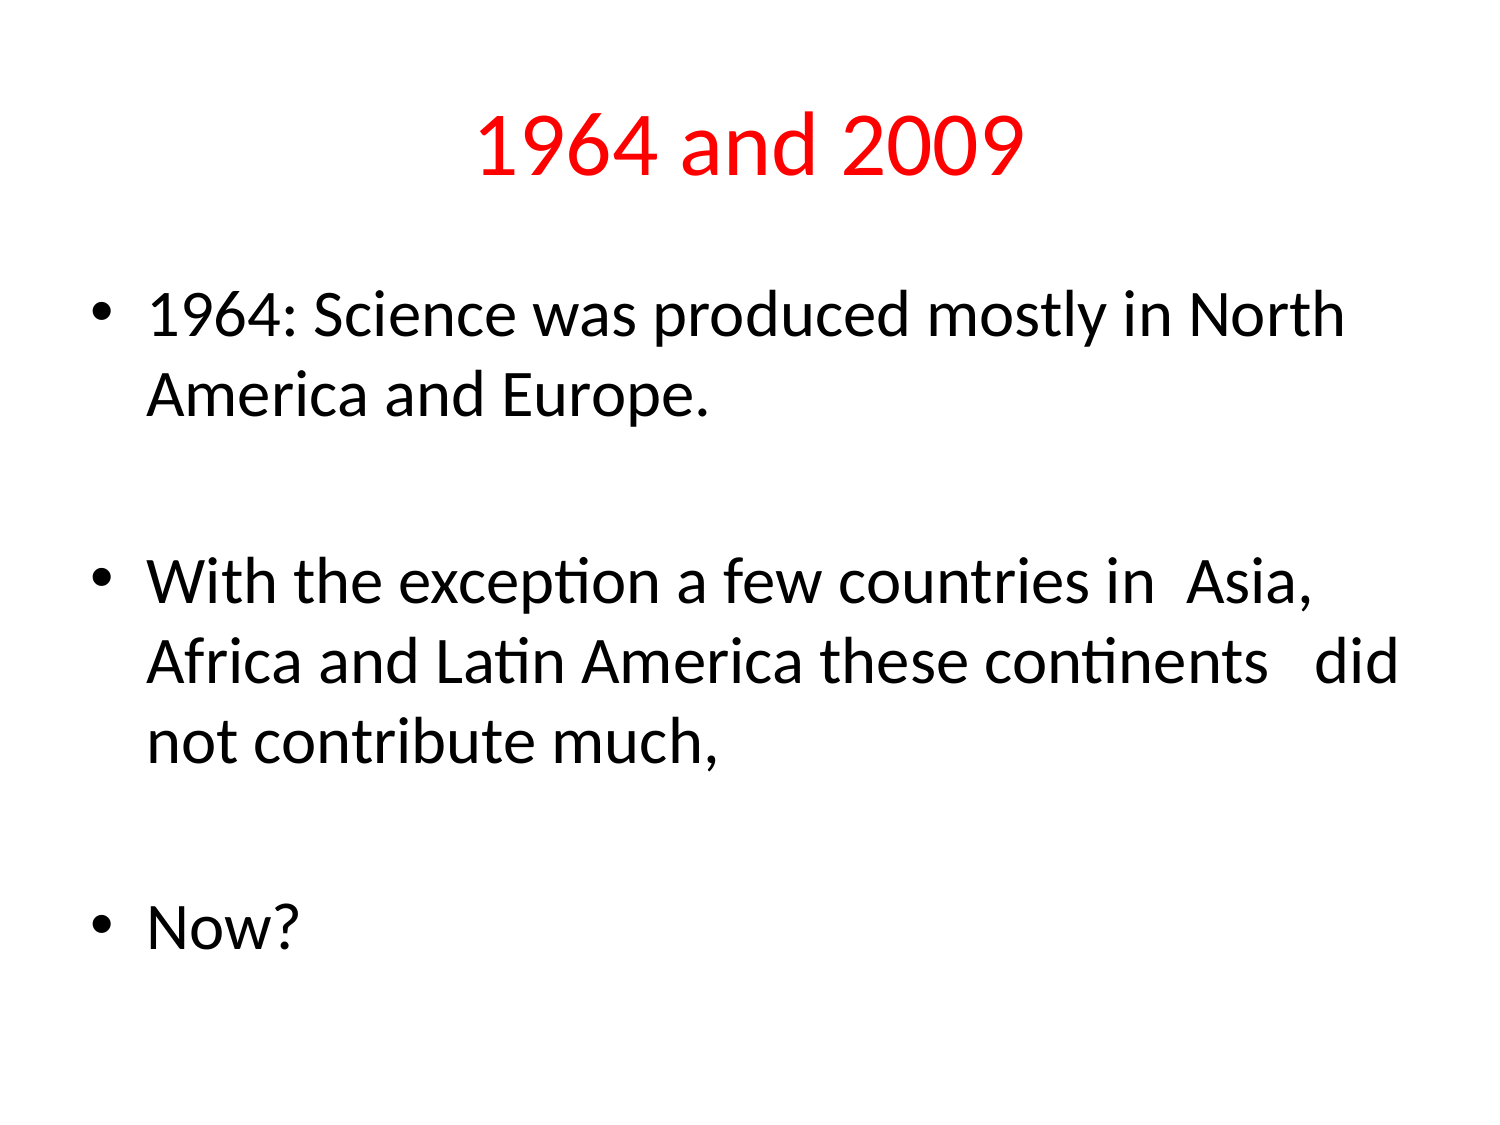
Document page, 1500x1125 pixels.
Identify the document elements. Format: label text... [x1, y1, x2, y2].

list 1964: Science was produced mostly in North America and Europe. With the exception a few countries in Asia, Africa and Latin America these continents did not contribute much, Now? [75, 262, 1425, 1005]
title 1964 and 2009 [75, 45, 1425, 233]
